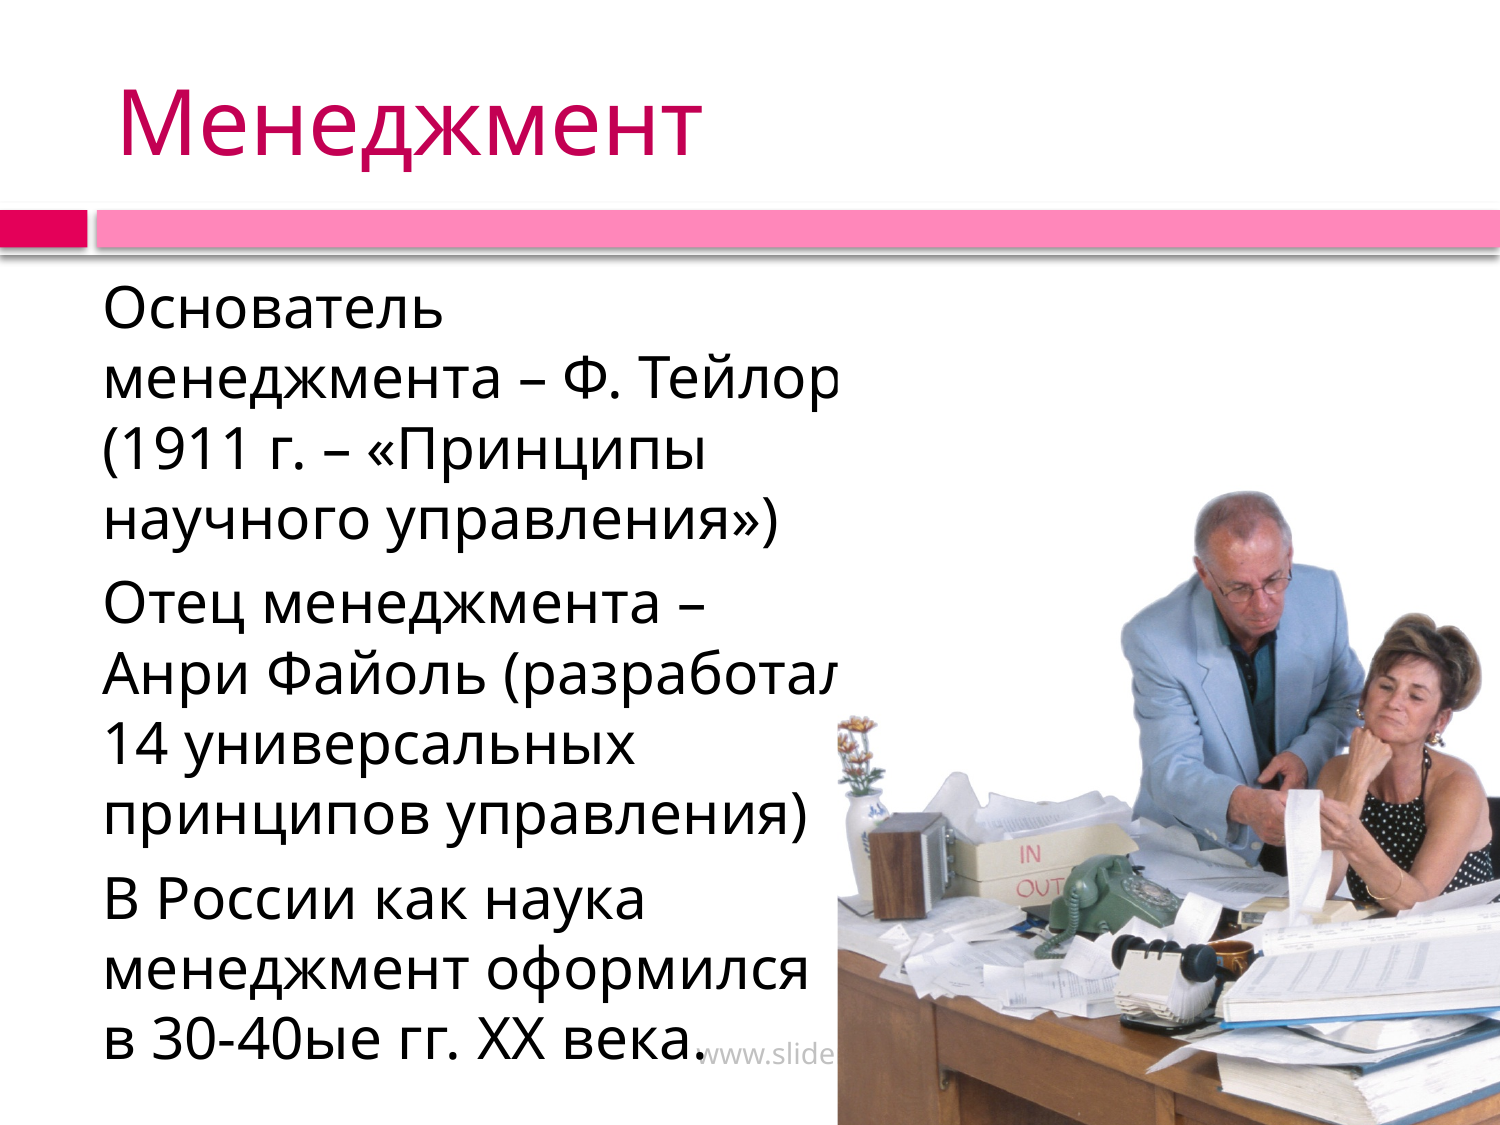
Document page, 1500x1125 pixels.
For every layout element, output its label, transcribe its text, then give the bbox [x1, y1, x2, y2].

list Основатель менеджмента – Ф. Тейлор (1911 г. – «Принципы научного управления») Отец менеджмента – Анри Файоль (разработал 14 универсальных принципов управления) В России как наука менеджмент оформился в 30-40ые гг. XX века. [87, 262, 875, 1125]
footer www.sliderpoint.org [99, 1024, 831, 1085]
picture [837, 299, 1500, 1125]
title Менеджмент [100, 37, 1438, 200]
